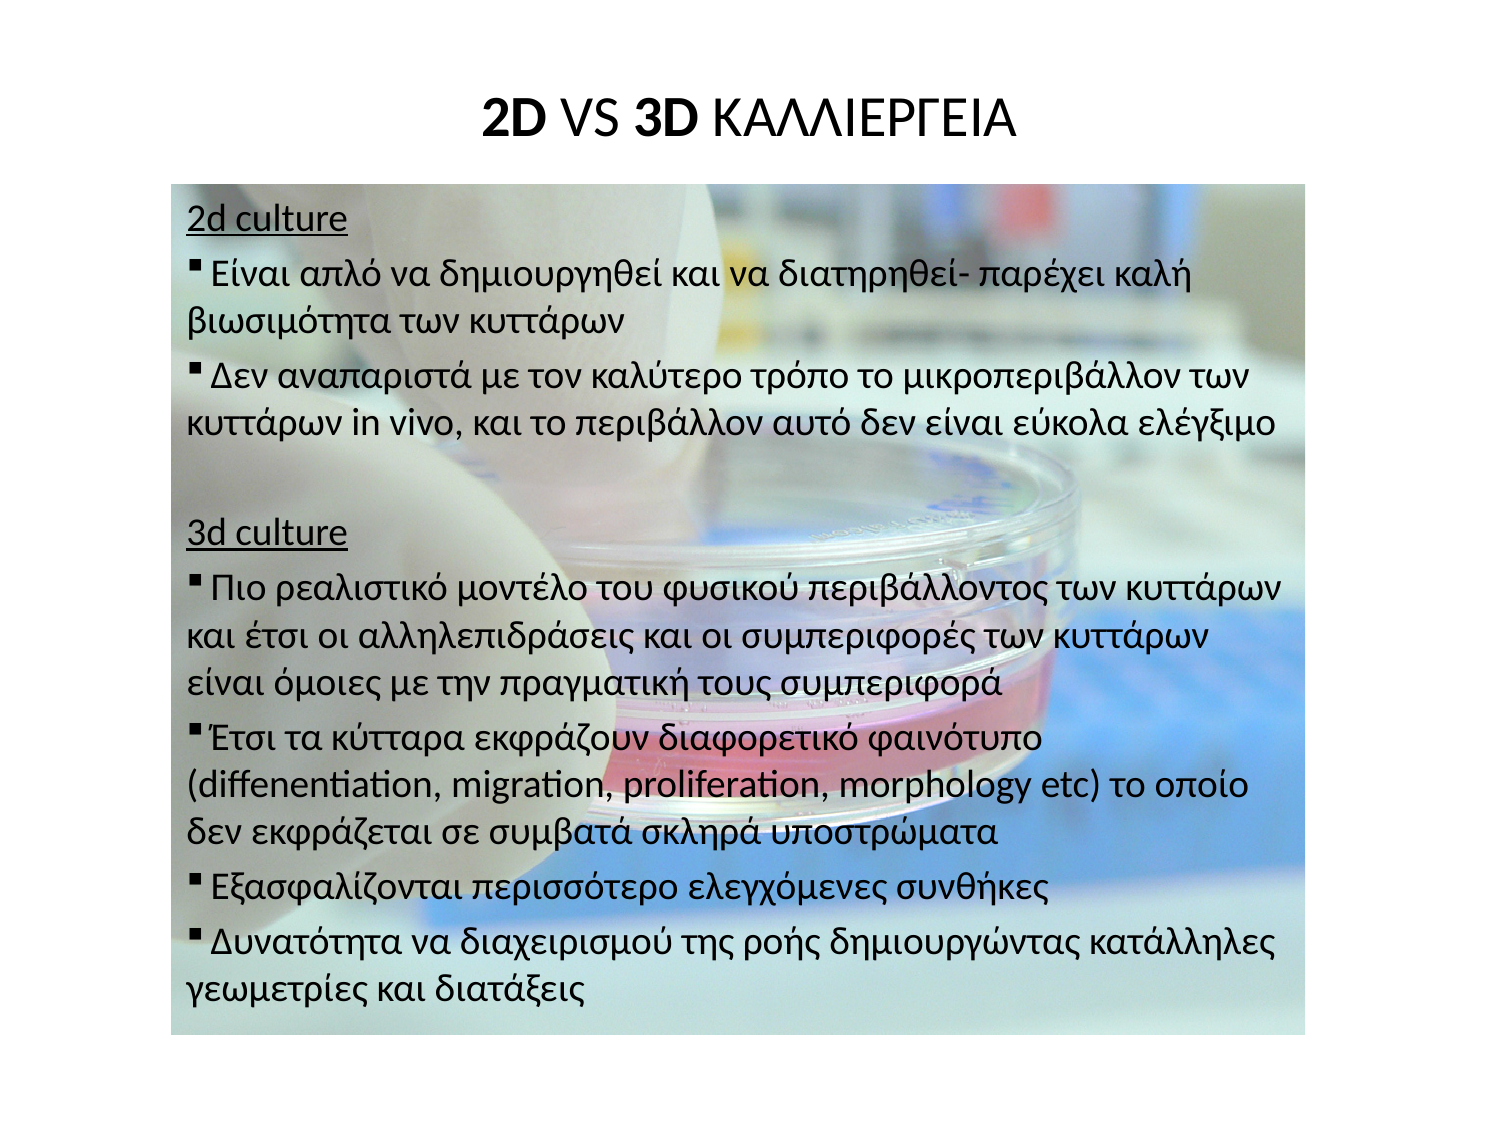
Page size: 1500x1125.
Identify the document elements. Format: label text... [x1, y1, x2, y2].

subtitle 2d culture Είναι απλό να δημιουργηθεί και να διατηρηθεί- παρέχει καλή βιωσιμότητα των κυττάρων Δεν αναπαριστά με τον καλύτερο τρόπο το μικροπεριβάλλον των κυττάρων in vivo, και το περιβάλλον αυτό δεν είναι εύκολα ελέγξιμο 3d culture Πιο ρεαλιστικό μοντέλο του φυσικού περιβάλλοντος των κυττάρων και έτσι οι αλληλεπιδράσεις και οι συμπεριφορές των κυττάρων είναι όμοιες με την πραγματική τους συμπεριφορά Έτσι τα κύτταρα εκφράζουν διαφορετικό φαινότυπο (diffenentiation, migration, proliferation, morphology etc) το οποίο δεν εκφράζεται σε συμβατά σκληρά υποστρώματα Eξασφαλίζονται περισσότερο ελεγχόμενες συνθήκες Δυνατότητα να διαχειρισμού της ροής δημιουργώντας κατάλληλες γεωμετρίες και διατάξεις [171, 184, 1306, 1035]
title 2D VS 3D ΚΑΛΛΙΕΡΓΕΙΑ [112, 66, 1388, 161]
